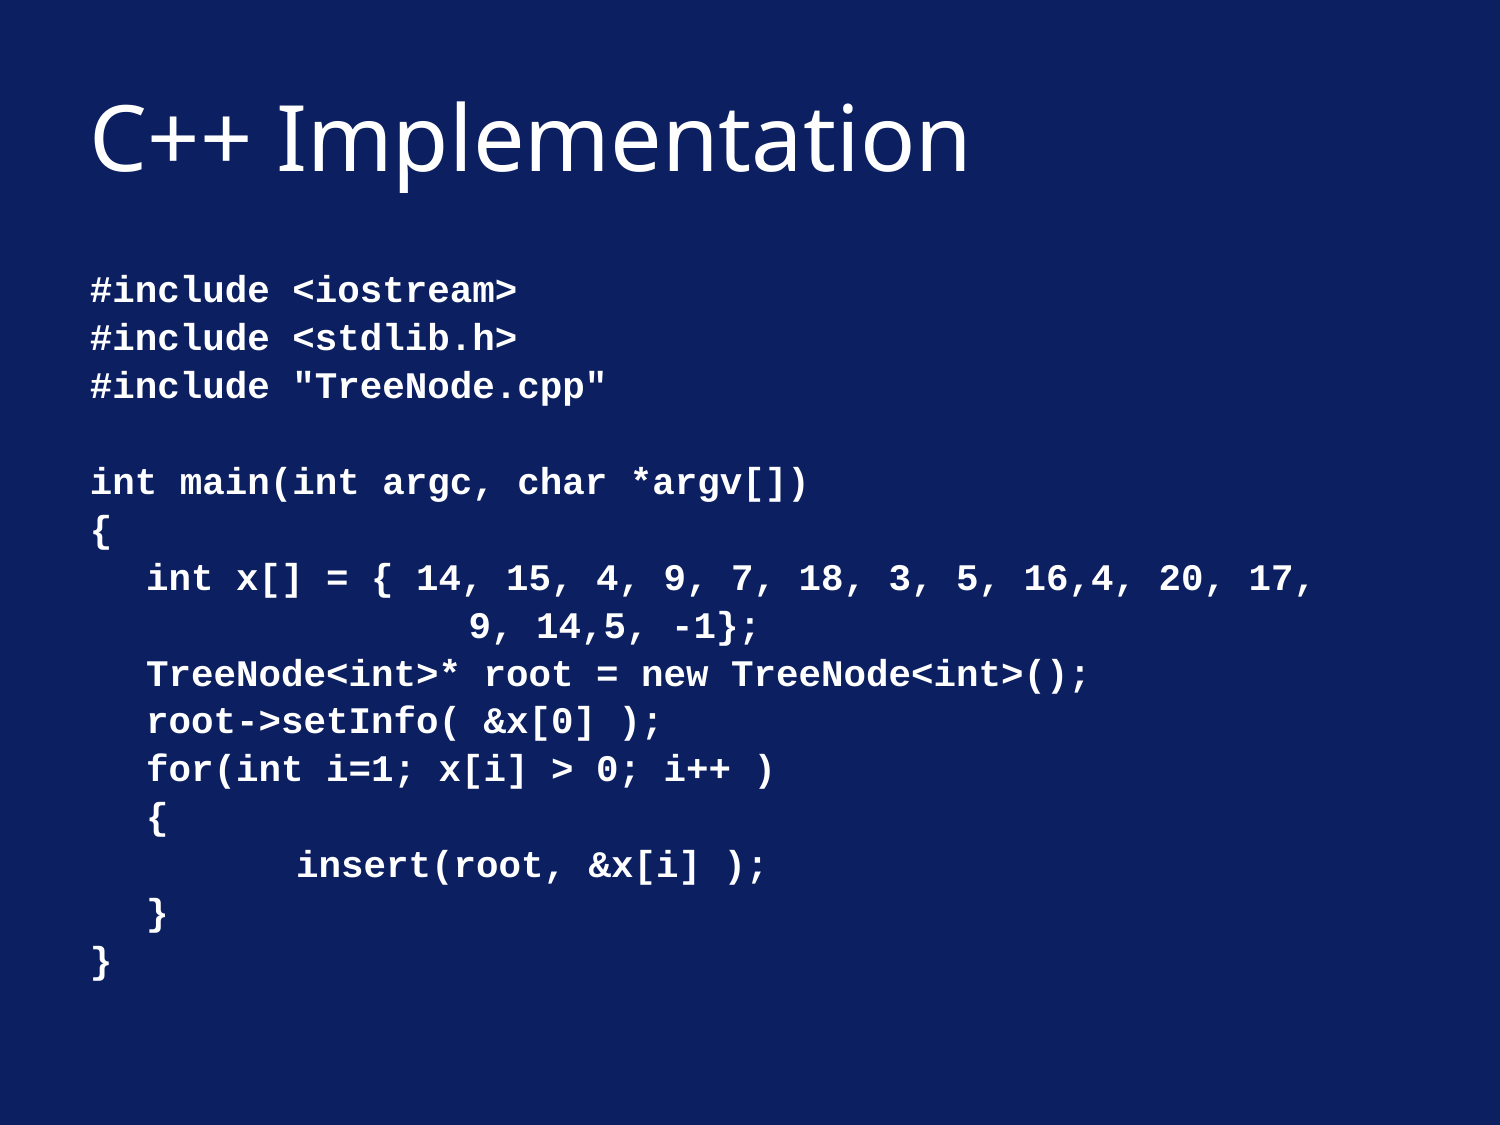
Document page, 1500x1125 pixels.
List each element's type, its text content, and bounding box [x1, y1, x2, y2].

title C++ Implementation [74, 59, 1425, 210]
list #include <iostream> #include <stdlib.h> #include "TreeNode.cpp" int main(int argc, char *argv[]) { int x[] = { 14, 15, 4, 9, 7, 18, 3, 5, 16,4, 20, 17, 9, 14,5, -1}; TreeNode<int>* root = new TreeNode<int>(); root->setInfo( &x[0] ); for(int i=1; x[i] > 0; i++ ) { insert(root, &x[i] ); } } [74, 262, 1425, 1038]
